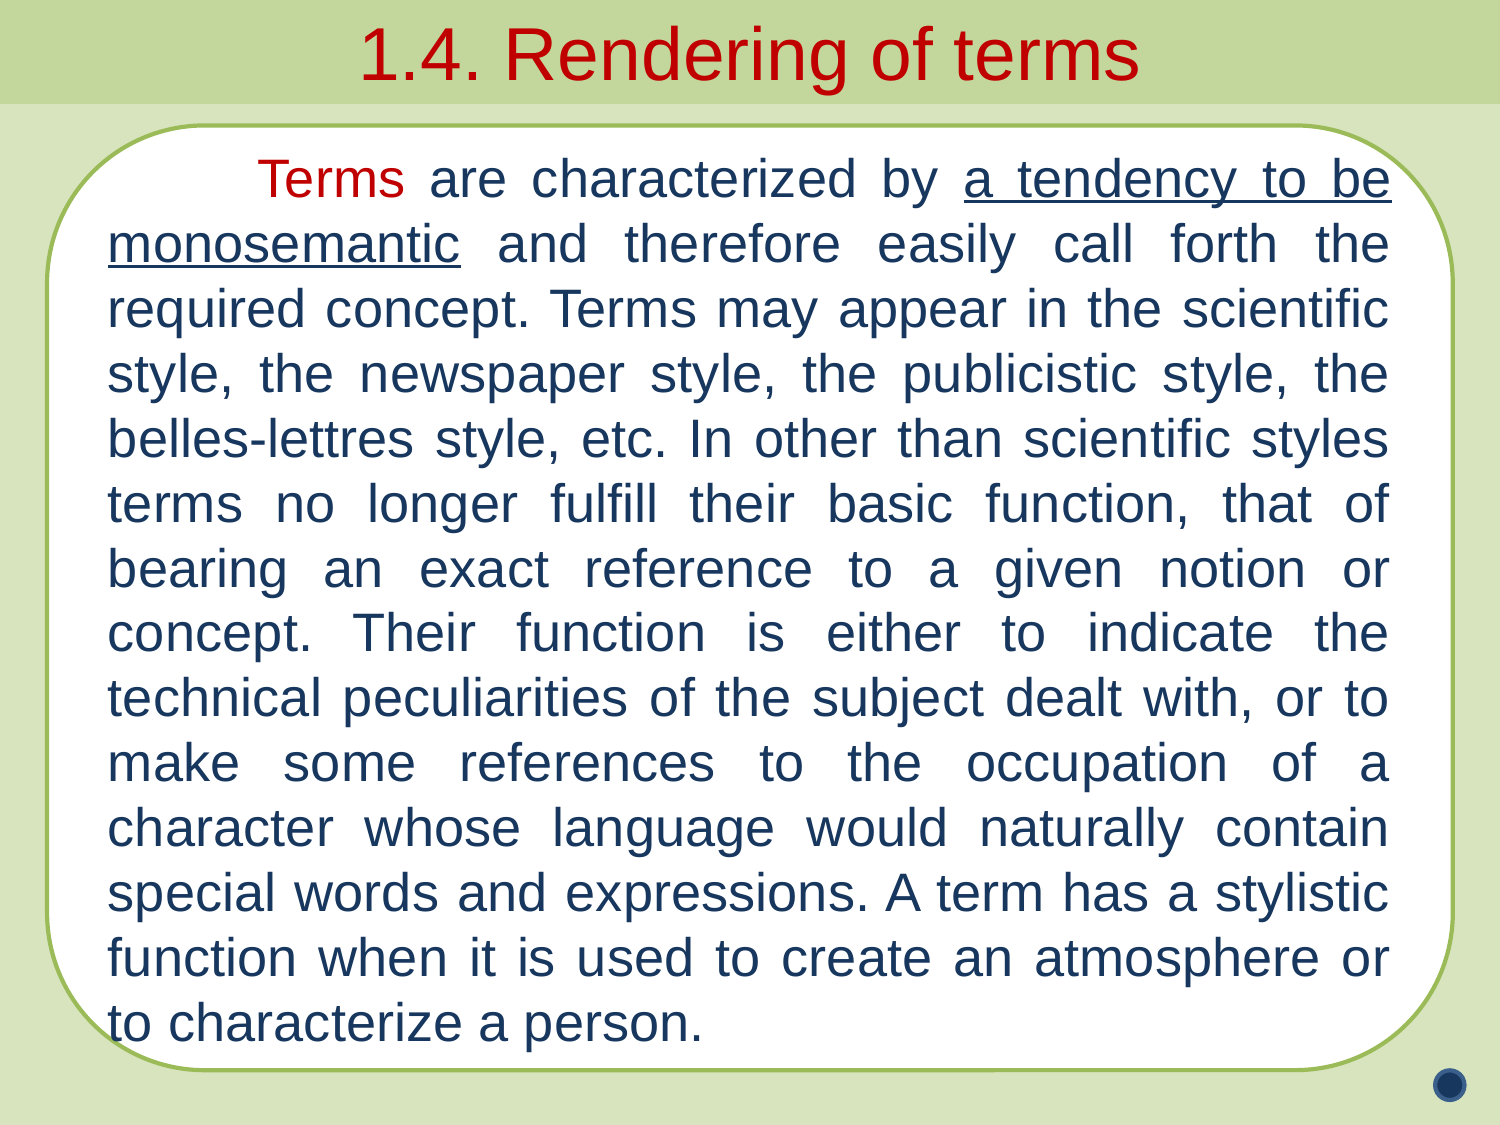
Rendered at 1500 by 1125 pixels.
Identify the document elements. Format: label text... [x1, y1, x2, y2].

text_box [1433, 1068, 1467, 1103]
text_box Terms are characterized by a tendency to be monosemantic and therefore easily call forth the required concept. Terms may appear in the scientific style, the newspaper style, the publicistic style, the belles-lettres style, etc. In other than scientific styles terms no longer fulfill their basic function, that of bearing an exact reference to a given notion or concept. Their function is either to indicate the technical peculiarities of the subject dealt with, or to make some references to the occupation of a character whose language would naturally contain special words and expressions. A term has a stylistic function when it is used to create an atmosphere or to characterize a person. [44, 123, 1455, 1073]
text_box 1.4. Rendering of terms [0, 0, 1500, 104]
